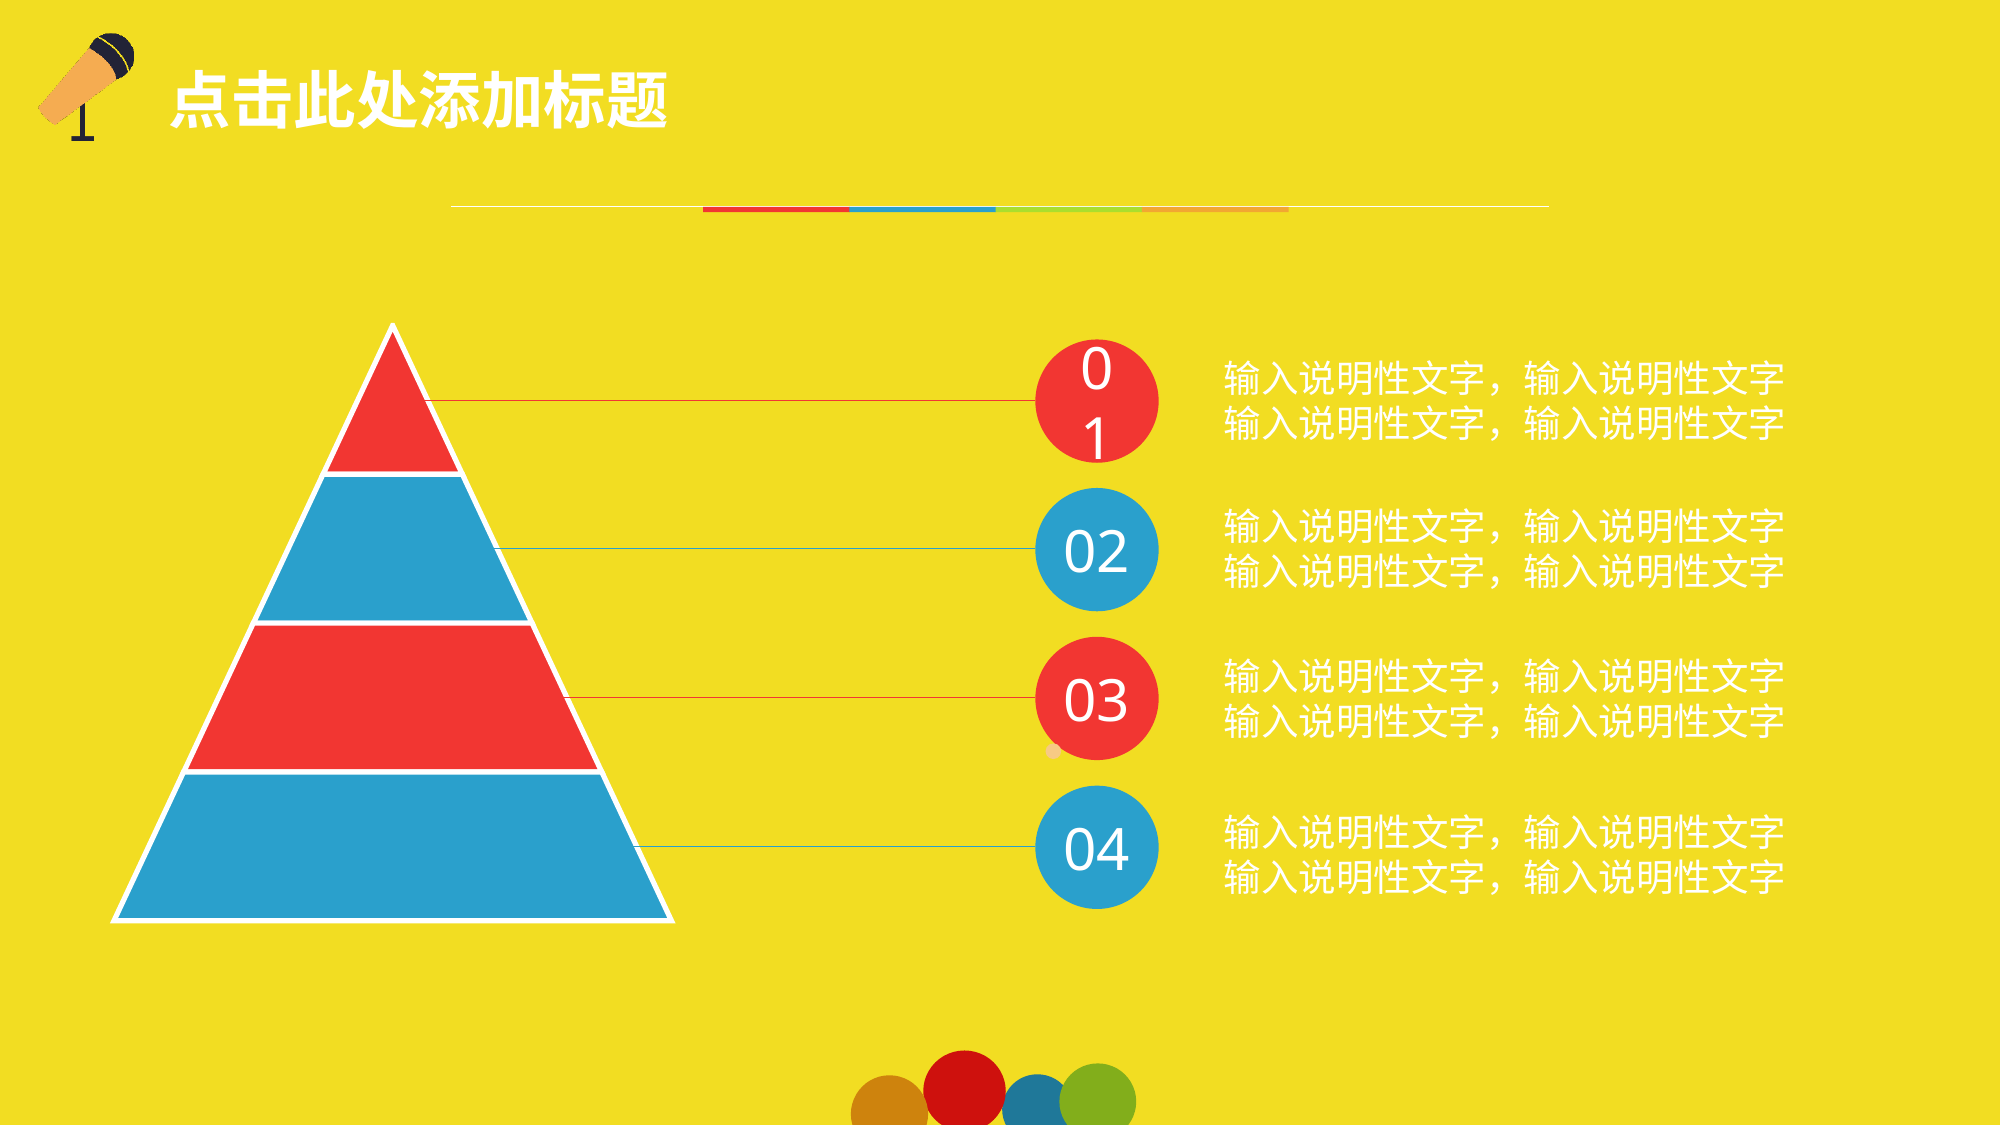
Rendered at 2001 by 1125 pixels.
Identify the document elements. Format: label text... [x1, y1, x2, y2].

text_box [183, 622, 602, 770]
text_box [322, 324, 463, 473]
text_box [112, 770, 674, 922]
text_box [252, 473, 533, 622]
picture [17, 18, 155, 156]
text_box 输入说明性文字，输入说明性文字 输入说明性文字，输入说明性文字 [1208, 801, 1817, 906]
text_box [1035, 636, 1159, 761]
text_box 输入说明性文字，输入说明性文字 输入说明性文字，输入说明性文字 [1208, 645, 1817, 750]
text_box 输入说明性文字，输入说明性文字 输入说明性文字，输入说明性文字 [1208, 495, 1817, 601]
text_box 04 [1034, 784, 1160, 911]
text_box 02 [1034, 486, 1160, 613]
text_box 点击此处添加标题 [155, 54, 712, 144]
text_box 输入说明性文字，输入说明性文字 输入说明性文字，输入说明性文字 [1208, 348, 1817, 453]
text_box 01 [1034, 338, 1160, 464]
